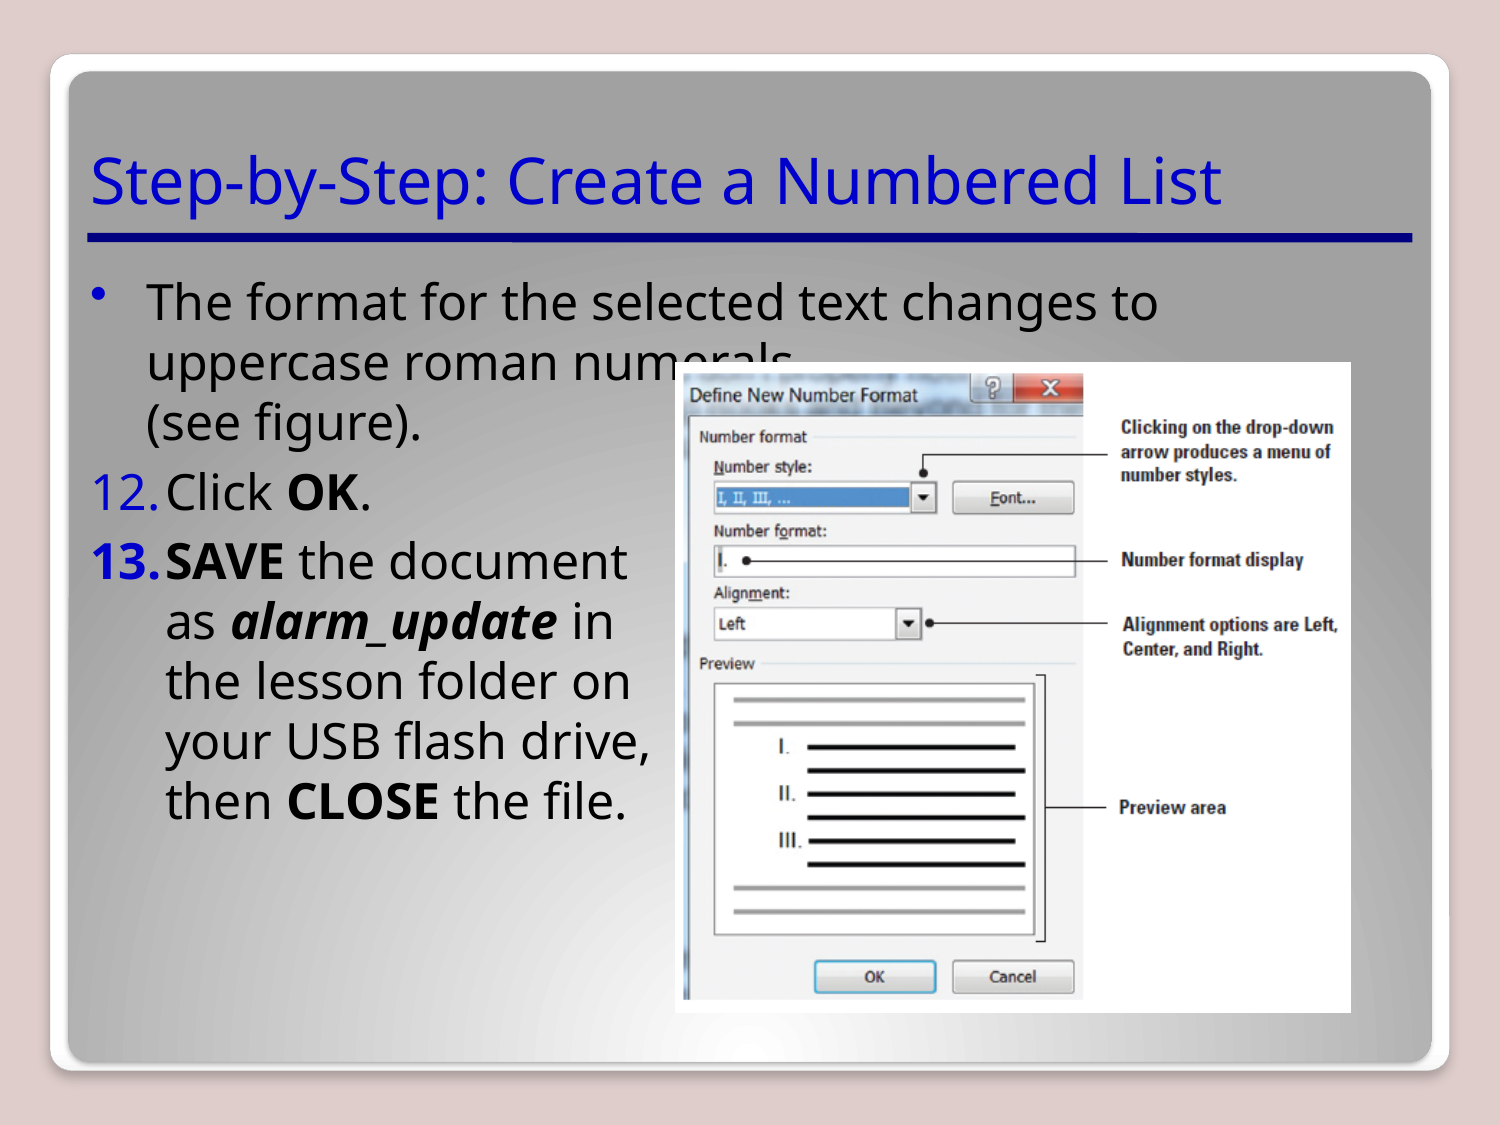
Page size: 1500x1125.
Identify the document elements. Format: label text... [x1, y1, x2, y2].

title Step-by-Step: Create a Numbered List [74, 74, 1426, 226]
picture [674, 362, 1352, 1013]
list The format for the selected text changes to uppercase roman numerals (see figure). Click OK. SAVE the document as alarm_update in the lesson folder on your USB flash drive, then CLOSE the file. [75, 262, 1425, 1063]
